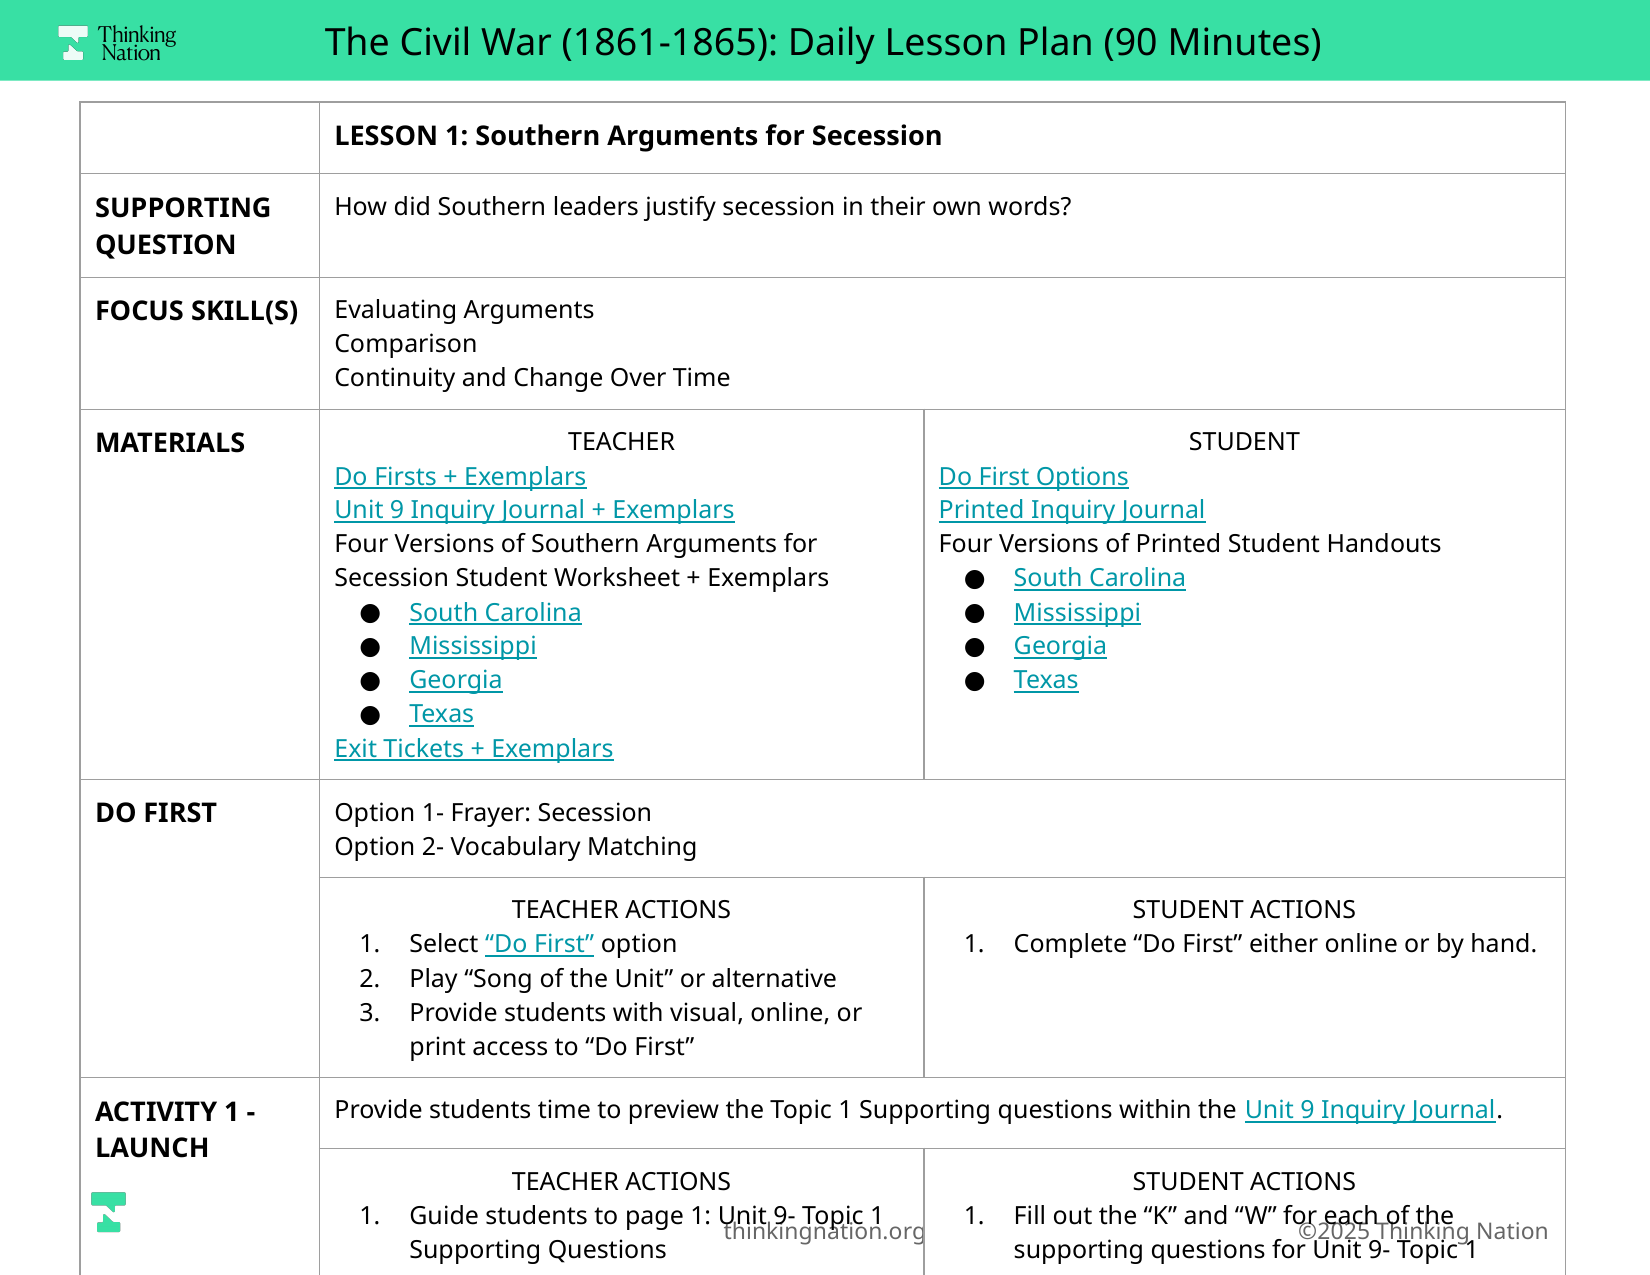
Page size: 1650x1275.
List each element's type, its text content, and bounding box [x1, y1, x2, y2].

table_cell MATERIALS [81, 410, 319, 779]
picture [80, 1184, 136, 1240]
text_box The Civil War (1861-1865): Daily Lesson Plan (90 Minutes) [0, 0, 1650, 81]
table_cell TEACHER ACTIONS Guide students to page 1: Unit 9- Topic 1 Supporting Questions [320, 1149, 923, 1275]
table_cell ACTIVITY 1 - LAUNCH [81, 1078, 319, 1275]
table_cell TEACHER Do Firsts + Exemplars Unit 9 Inquiry Journal + Exemplars Four Versions of Southern Arguments for Secession Student Worksheet + Exemplars South Carolina Mississippi Georgia Texas Exit Tickets + Exemplars [320, 410, 923, 779]
table_cell STUDENT ACTIONS Complete “Do First” either online or by hand. [925, 878, 1565, 1077]
table_cell SUPPORTING QUESTION [81, 174, 319, 277]
picture [45, 14, 180, 71]
table_header [81, 103, 319, 173]
table_cell Option 1- Frayer: Secession Option 2- Vocabulary Matching [320, 780, 1565, 877]
table_cell TEACHER ACTIONS Select “Do First” option Play “Song of the Unit” or alternative Provide students with visual, online, or print access to “Do First” [320, 878, 923, 1077]
table_cell FOCUS SKILL(S) [81, 278, 319, 409]
table_cell Evaluating Arguments Comparison Continuity and Change Over Time [320, 278, 1565, 409]
table_cell DO FIRST [81, 780, 319, 1077]
table_header LESSON 1: Southern Arguments for Secession [320, 103, 1565, 173]
table_cell How did Southern leaders justify secession in their own words? [320, 174, 1565, 277]
table_cell Provide students time to preview the Topic 1 Supporting questions within the Unit 9 Inquiry Journal. [320, 1078, 1565, 1148]
table_cell STUDENT Do First Options Printed Inquiry Journal Four Versions of Printed Student Handouts South Carolina Mississippi Georgia Texas [925, 410, 1565, 779]
table_cell STUDENT ACTIONS Fill out the “K” and “W” for each of the supporting questions for Unit 9- Topic 1 [925, 1149, 1565, 1275]
